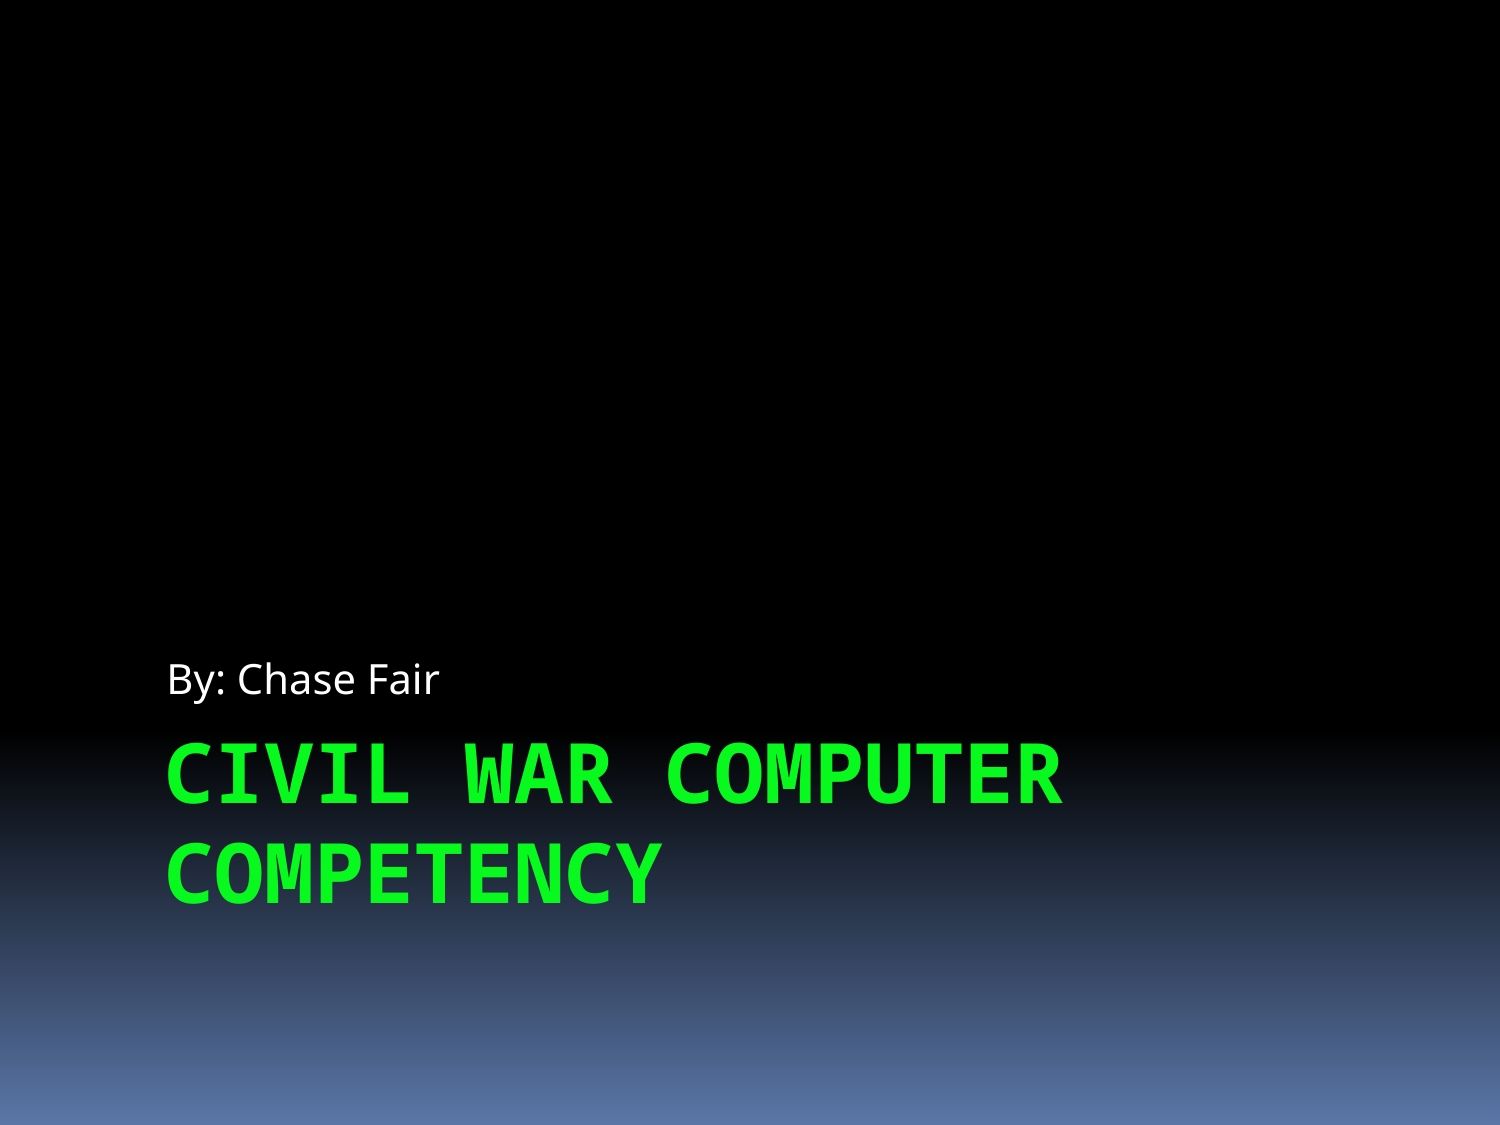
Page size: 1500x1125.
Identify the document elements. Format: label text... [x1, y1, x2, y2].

title Civil war Computer Competency [150, 712, 1425, 1037]
subtitle By: Chase Fair [150, 462, 1425, 710]
